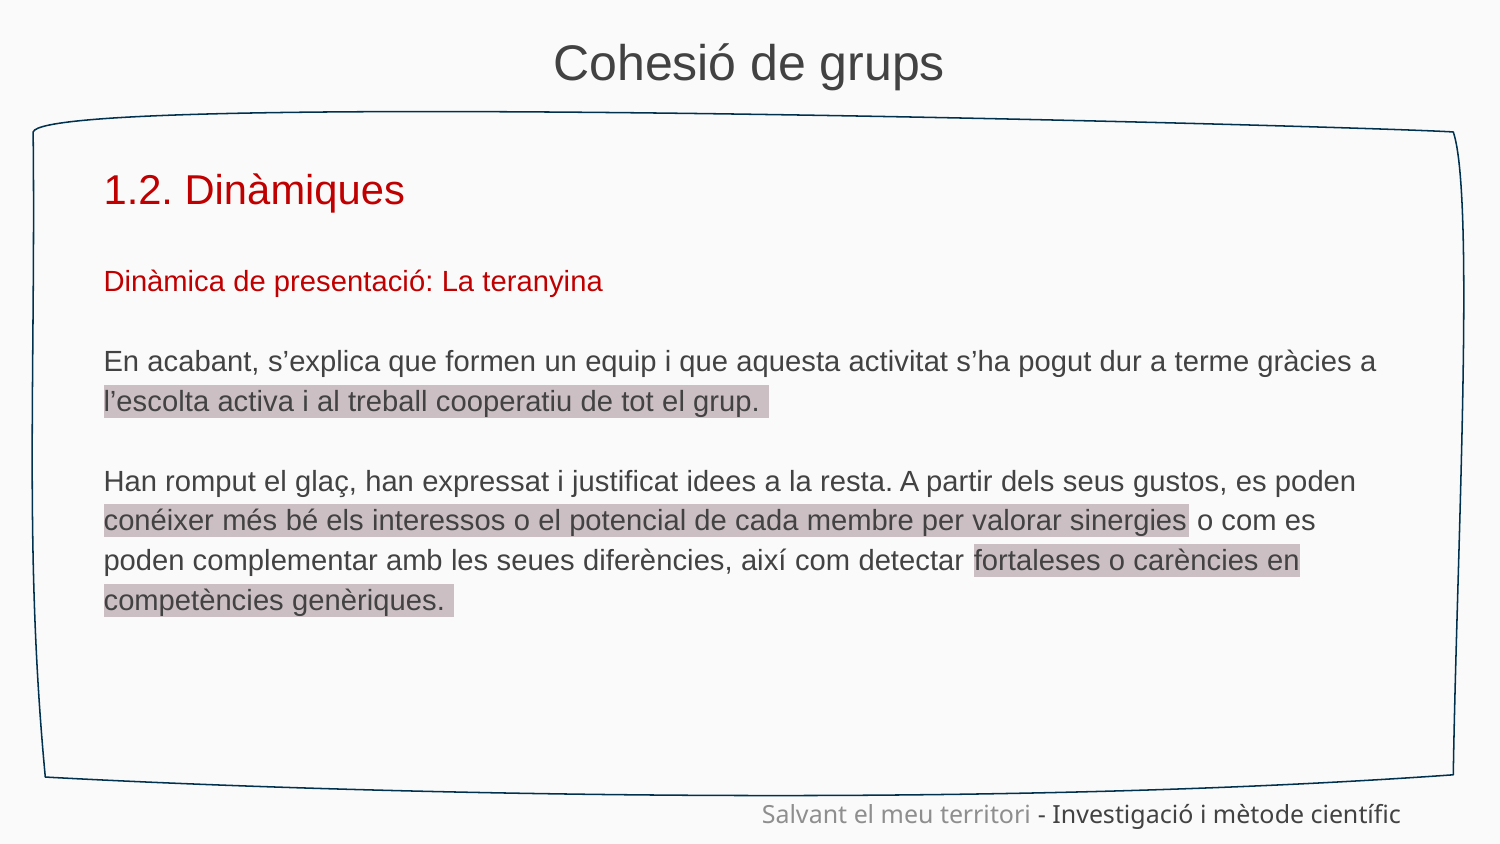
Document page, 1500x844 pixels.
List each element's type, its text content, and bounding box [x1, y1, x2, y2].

list Dinàmica de presentació: La teranyina En acabant, s’explica que formen un equip i que aquesta activitat s’ha pogut dur a terme gràcies a l’escolta activa i al treball cooperatiu de tot el grup. Han romput el glaç, han expressat i justificat idees a la resta. A partir dels seus gustos, es poden conéixer més bé els interessos o el potencial de cada membre per valorar sinergies o com es poden complementar amb les seues diferències, així com detectar fortaleses o carències en competències genèriques. [88, 242, 1417, 747]
text_box Salvant el meu territori - Investigació i mètode científic [88, 790, 1417, 844]
text_box [32, 111, 1464, 790]
text_box 1.2. Dinàmiques [88, 147, 1417, 234]
title Cohesió de grups [0, 20, 1499, 106]
